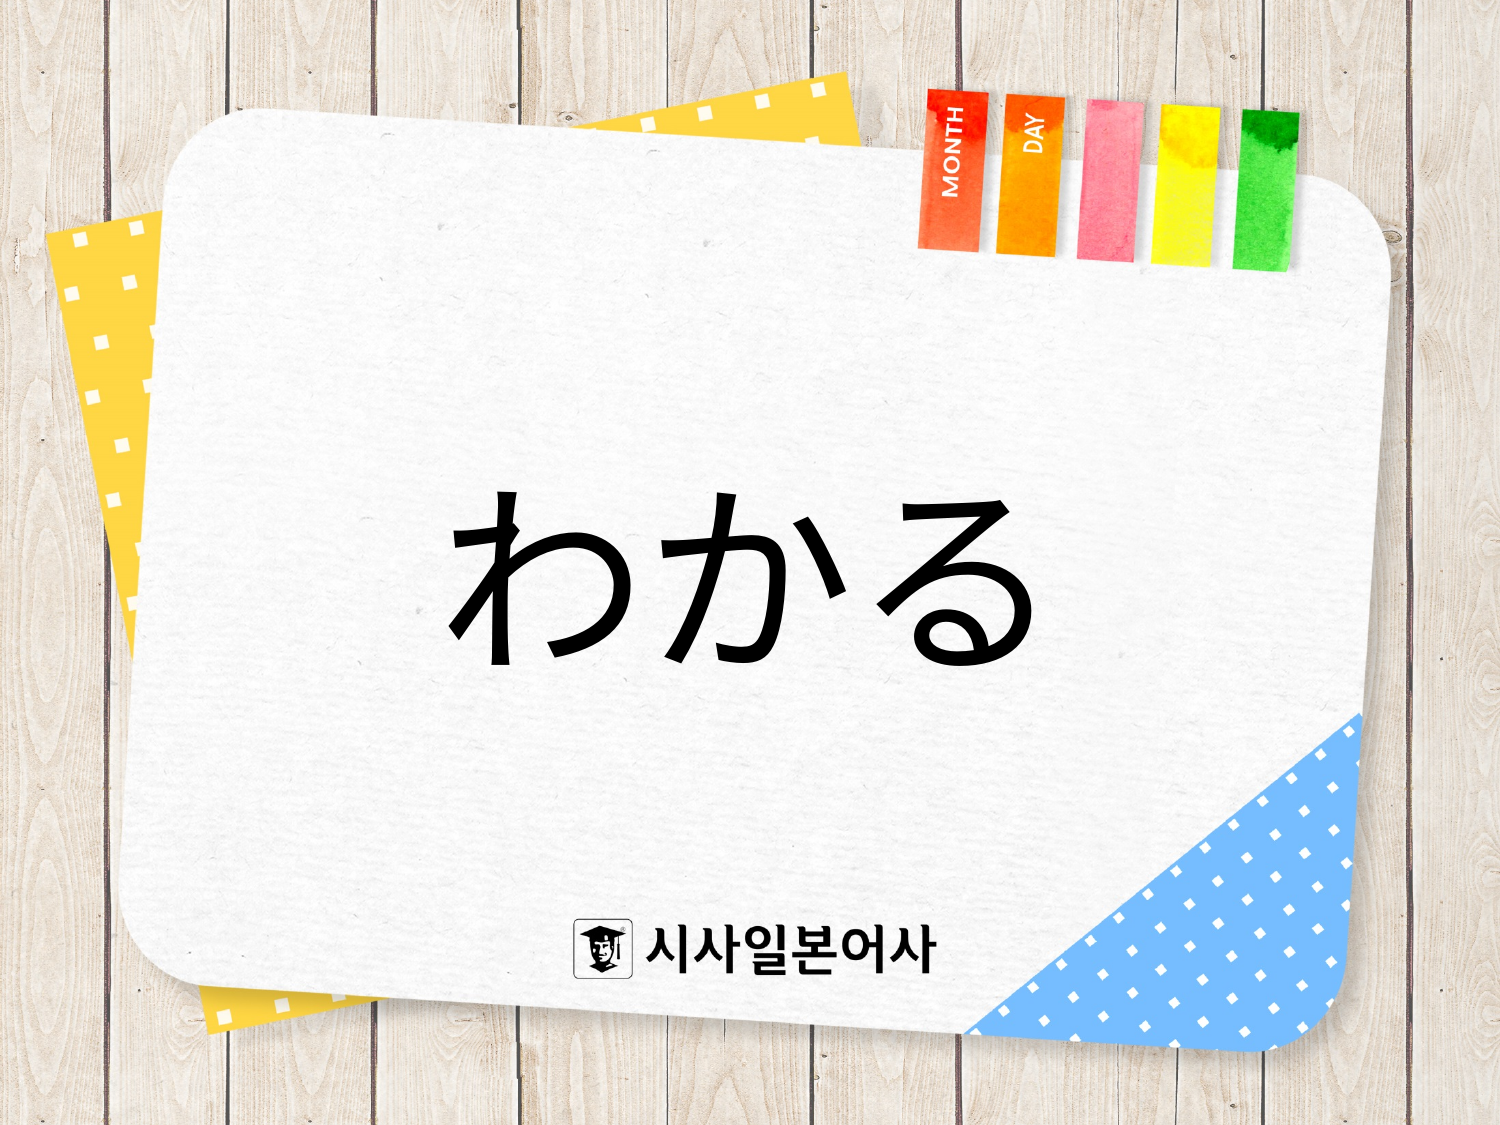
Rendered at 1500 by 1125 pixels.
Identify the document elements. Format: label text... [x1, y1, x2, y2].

title わかる [75, 338, 1425, 811]
picture [0, 0, 1500, 1125]
